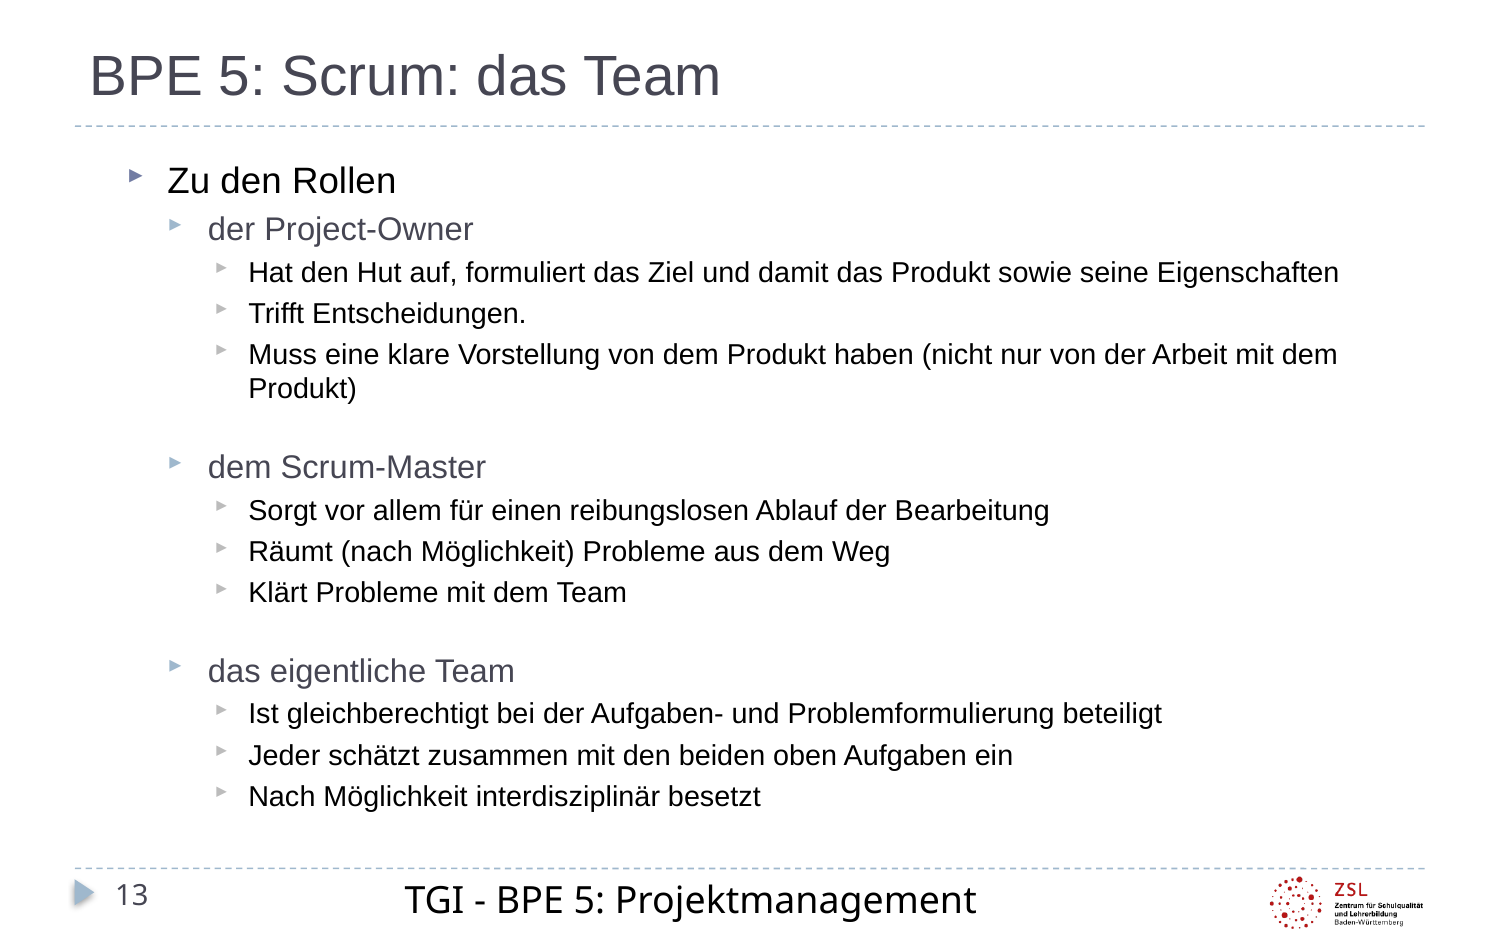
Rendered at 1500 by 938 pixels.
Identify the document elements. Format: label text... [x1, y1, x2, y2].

picture [1269, 875, 1424, 930]
list Zu den Rollen der Project-Owner Hat den Hut auf, formuliert das Ziel und damit das Produkt sowie seine Eigenschaften Trifft Entscheidungen. Muss eine klare Vorstellung von dem Produkt haben (nicht nur von der Arbeit mit dem Produkt) dem Scrum-Master Sorgt vor allem für einen reibungslosen Ablauf der Bearbeitung Räumt (nach Möglichkeit) Probleme aus dem Weg Klärt Probleme mit dem Team das eigentliche Team Ist gleichberechtigt bei der Aufgaben- und Problemformulierung beteiligt Jeder schätzt zusammen mit den beiden oben Aufgaben ein Nach Möglichkeit interdisziplinär besetzt [112, 149, 1423, 859]
footer TGI - BPE 5: Projektmanagement [336, 868, 1046, 919]
title BPE 5: Scrum: das Team [75, 31, 1425, 115]
slide_number 13 [100, 868, 336, 919]
